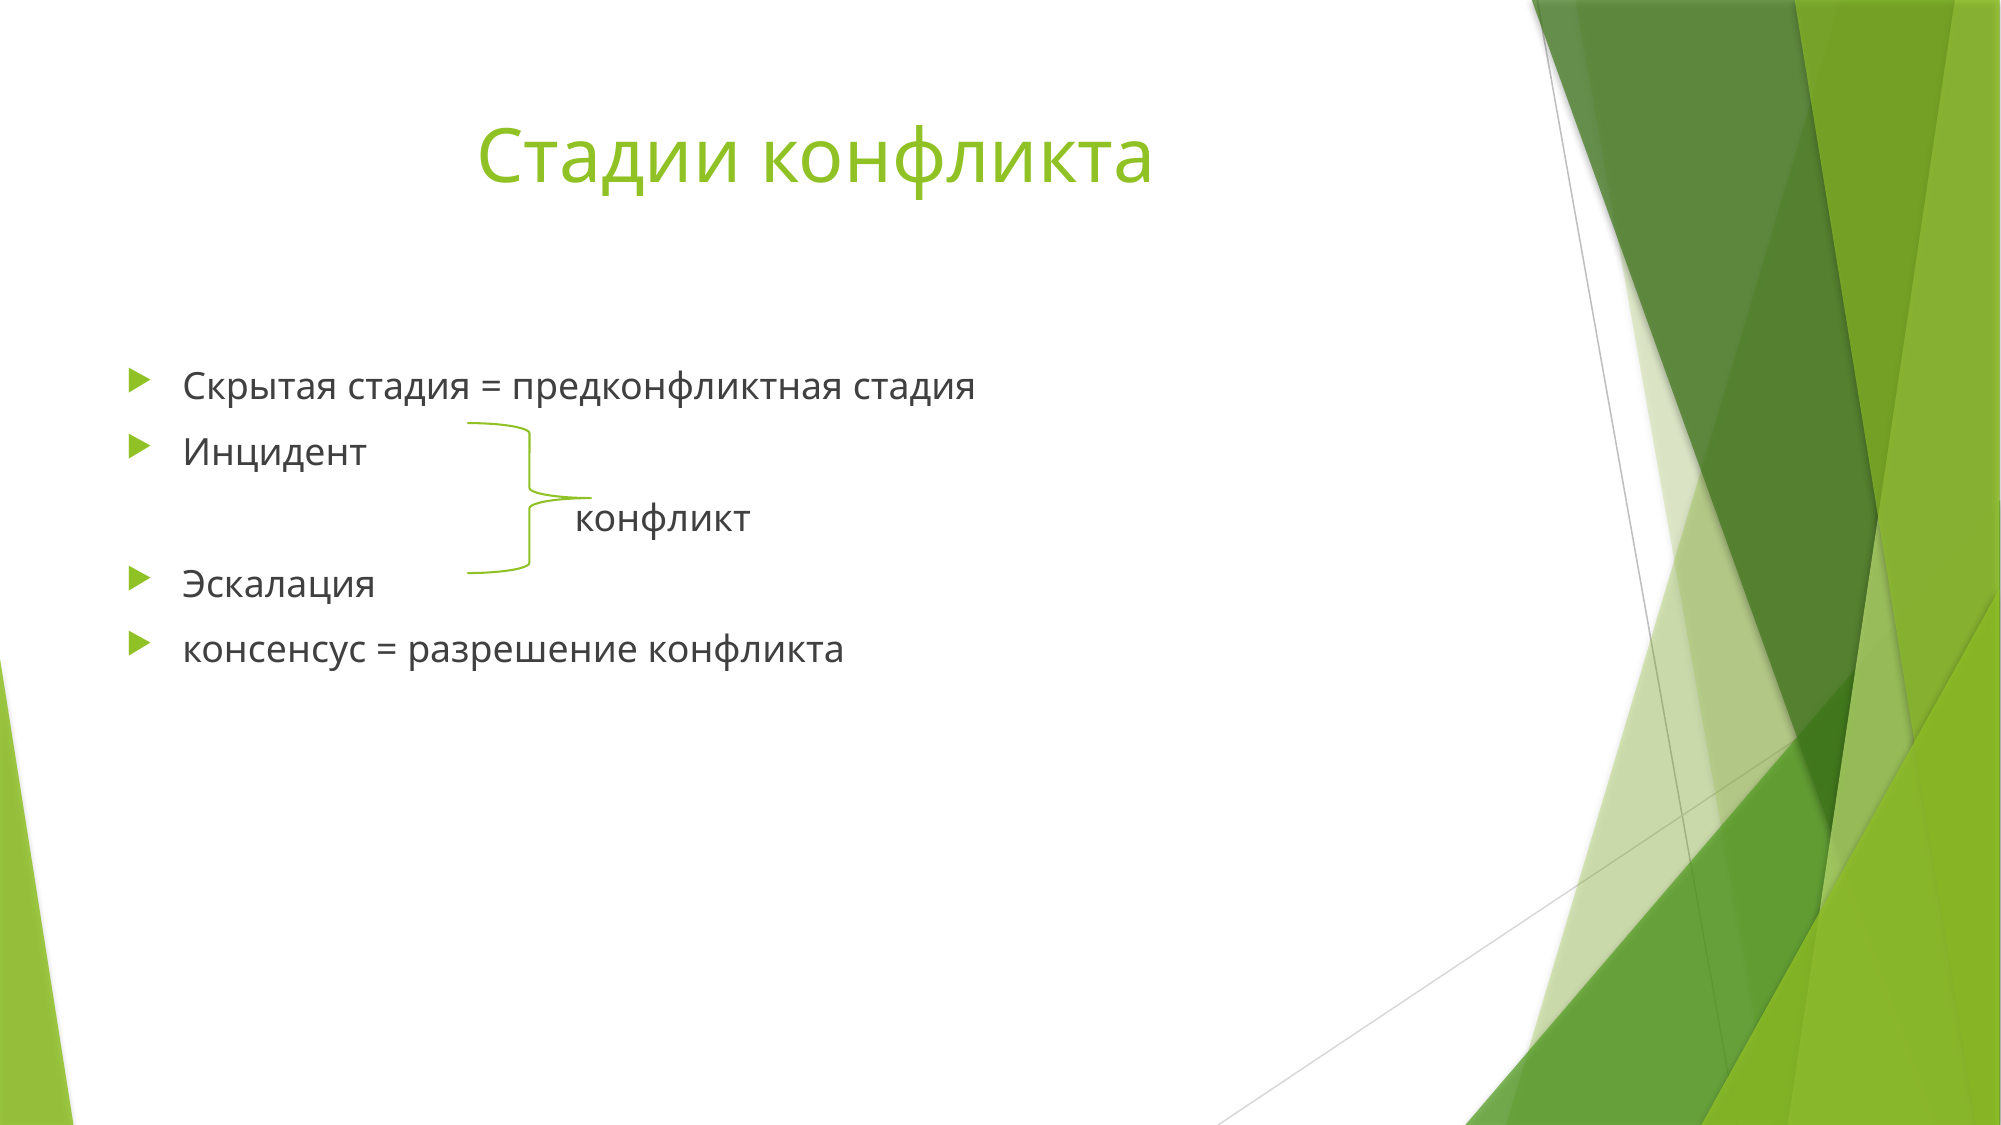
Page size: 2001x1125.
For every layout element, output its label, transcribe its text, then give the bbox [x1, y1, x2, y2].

title Стадии конфликта [111, 99, 1522, 317]
text_box [466, 422, 593, 575]
list Скрытая стадия = предконфликтная стадия Инцидент конфликт Эскалация консенсус = разрешение конфликта [111, 354, 1522, 992]
